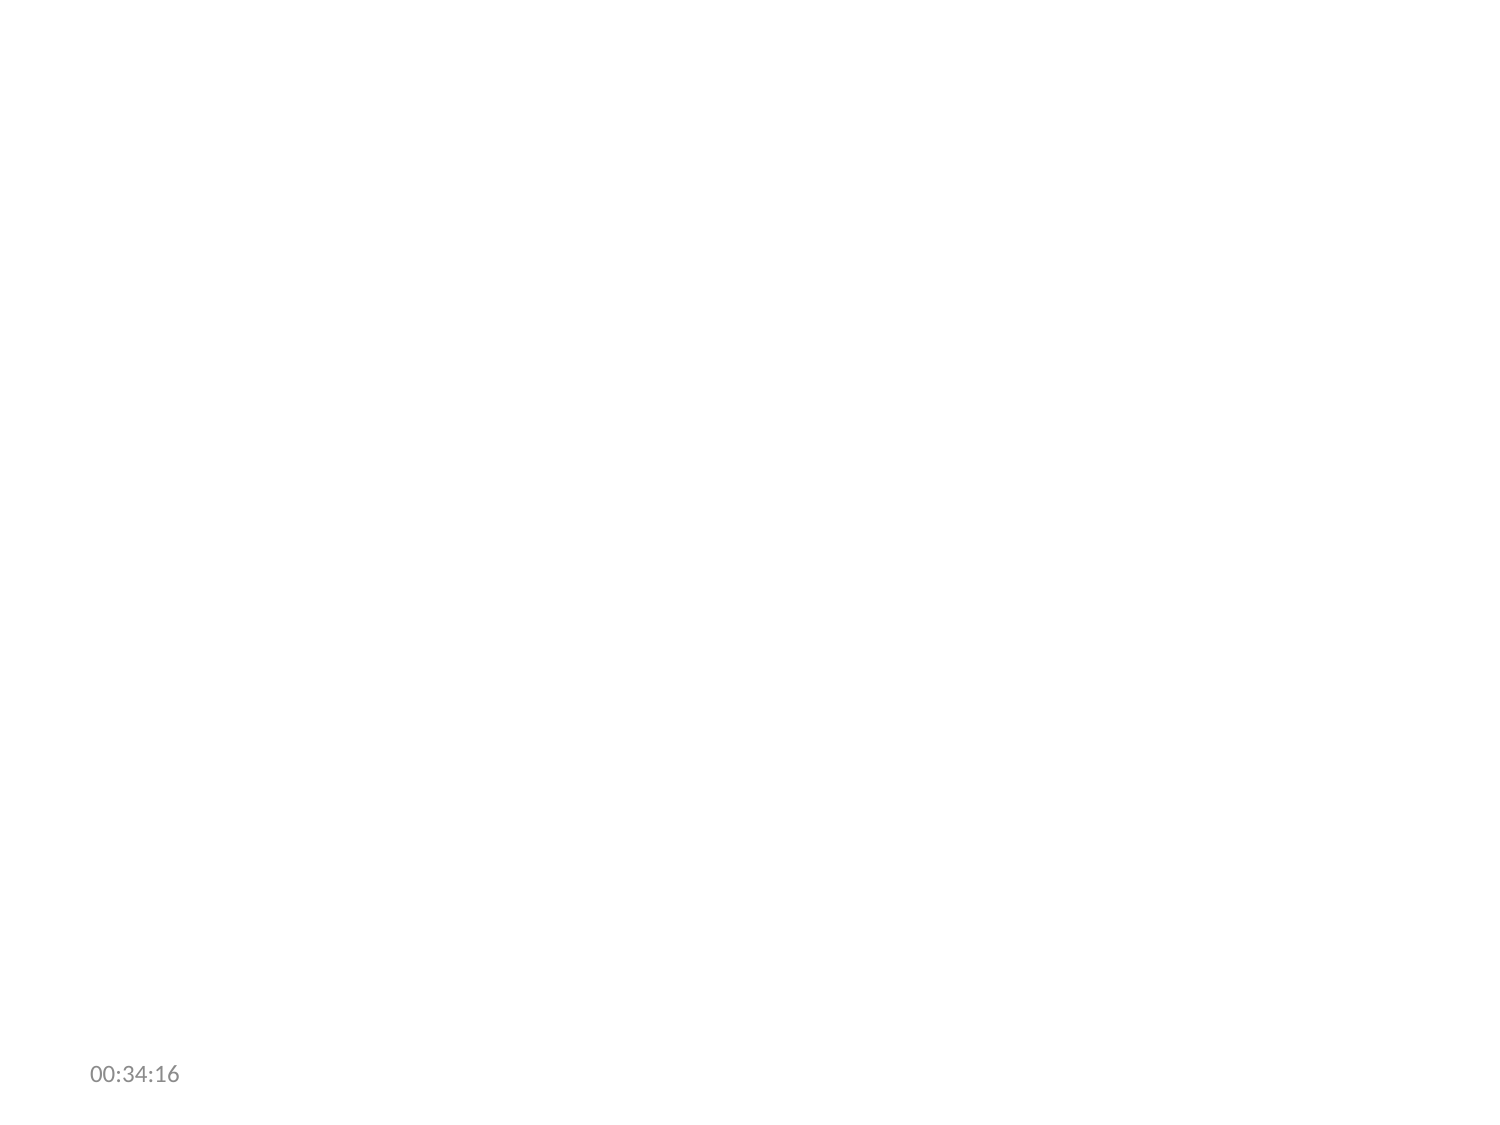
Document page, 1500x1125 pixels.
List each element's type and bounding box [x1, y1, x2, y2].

slide_number [75, 1042, 425, 1103]
